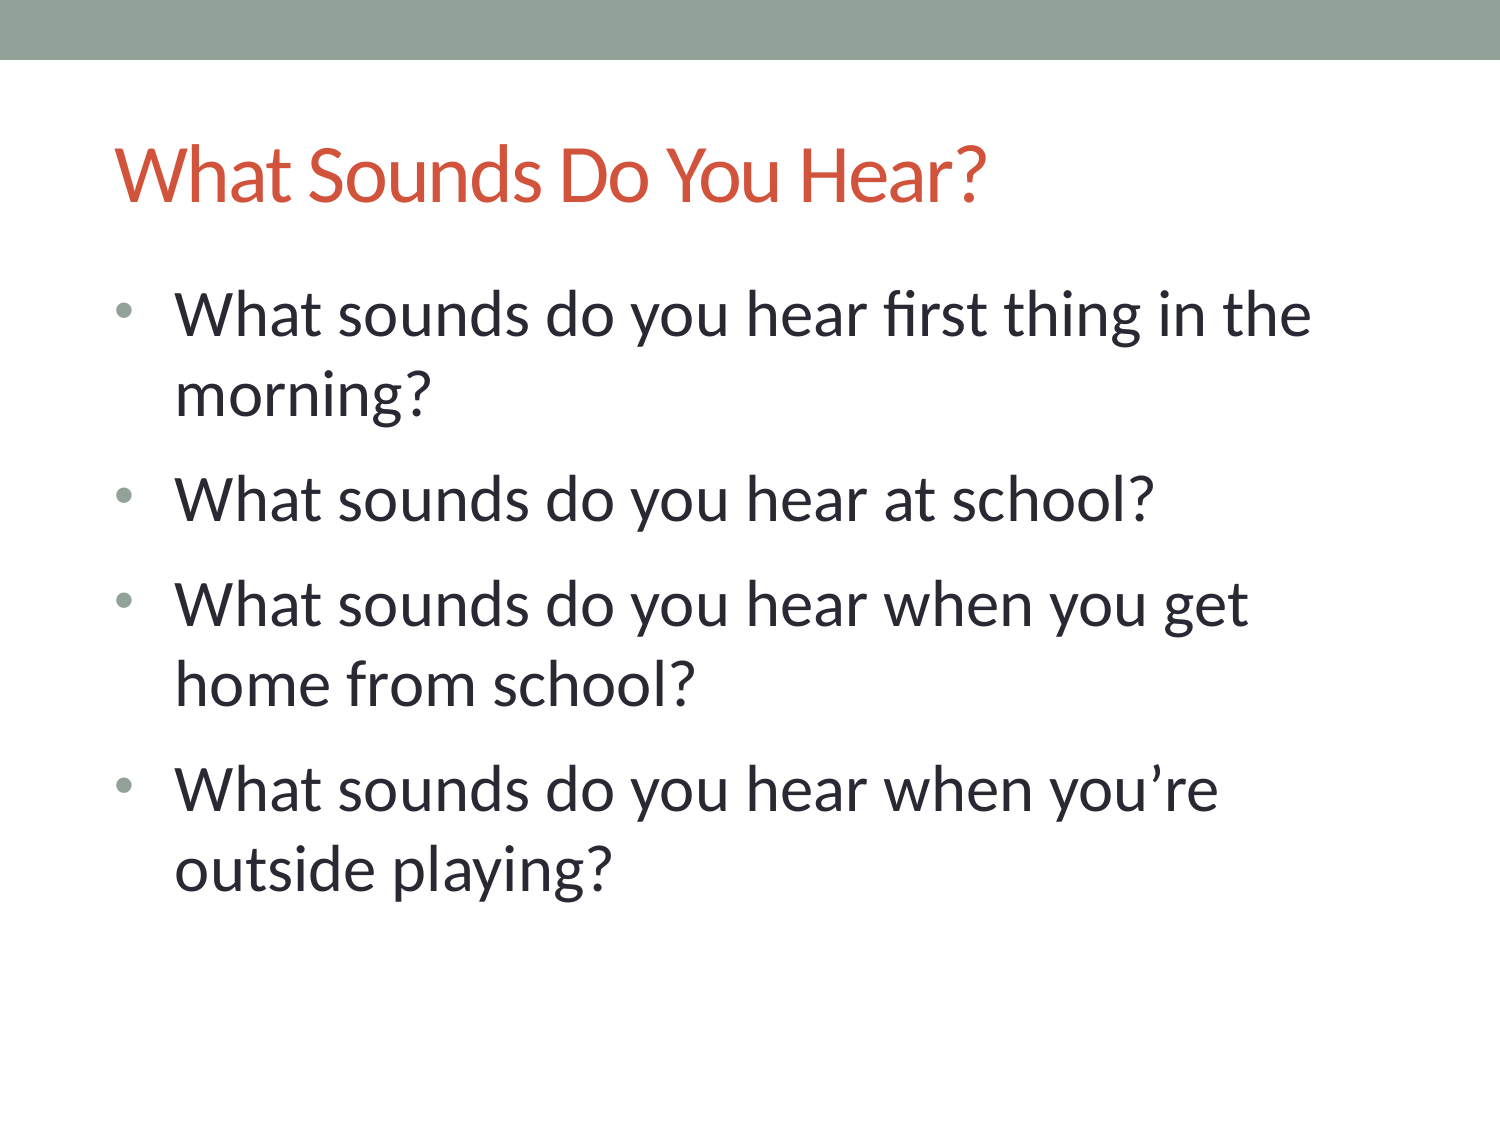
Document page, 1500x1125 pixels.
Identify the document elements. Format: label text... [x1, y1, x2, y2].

list What sounds do you hear first thing in the morning? What sounds do you hear at school? What sounds do you hear when you get home from school? What sounds do you hear when you’re outside playing? [99, 262, 1425, 1063]
title What Sounds Do You Hear? [99, 87, 1425, 250]
